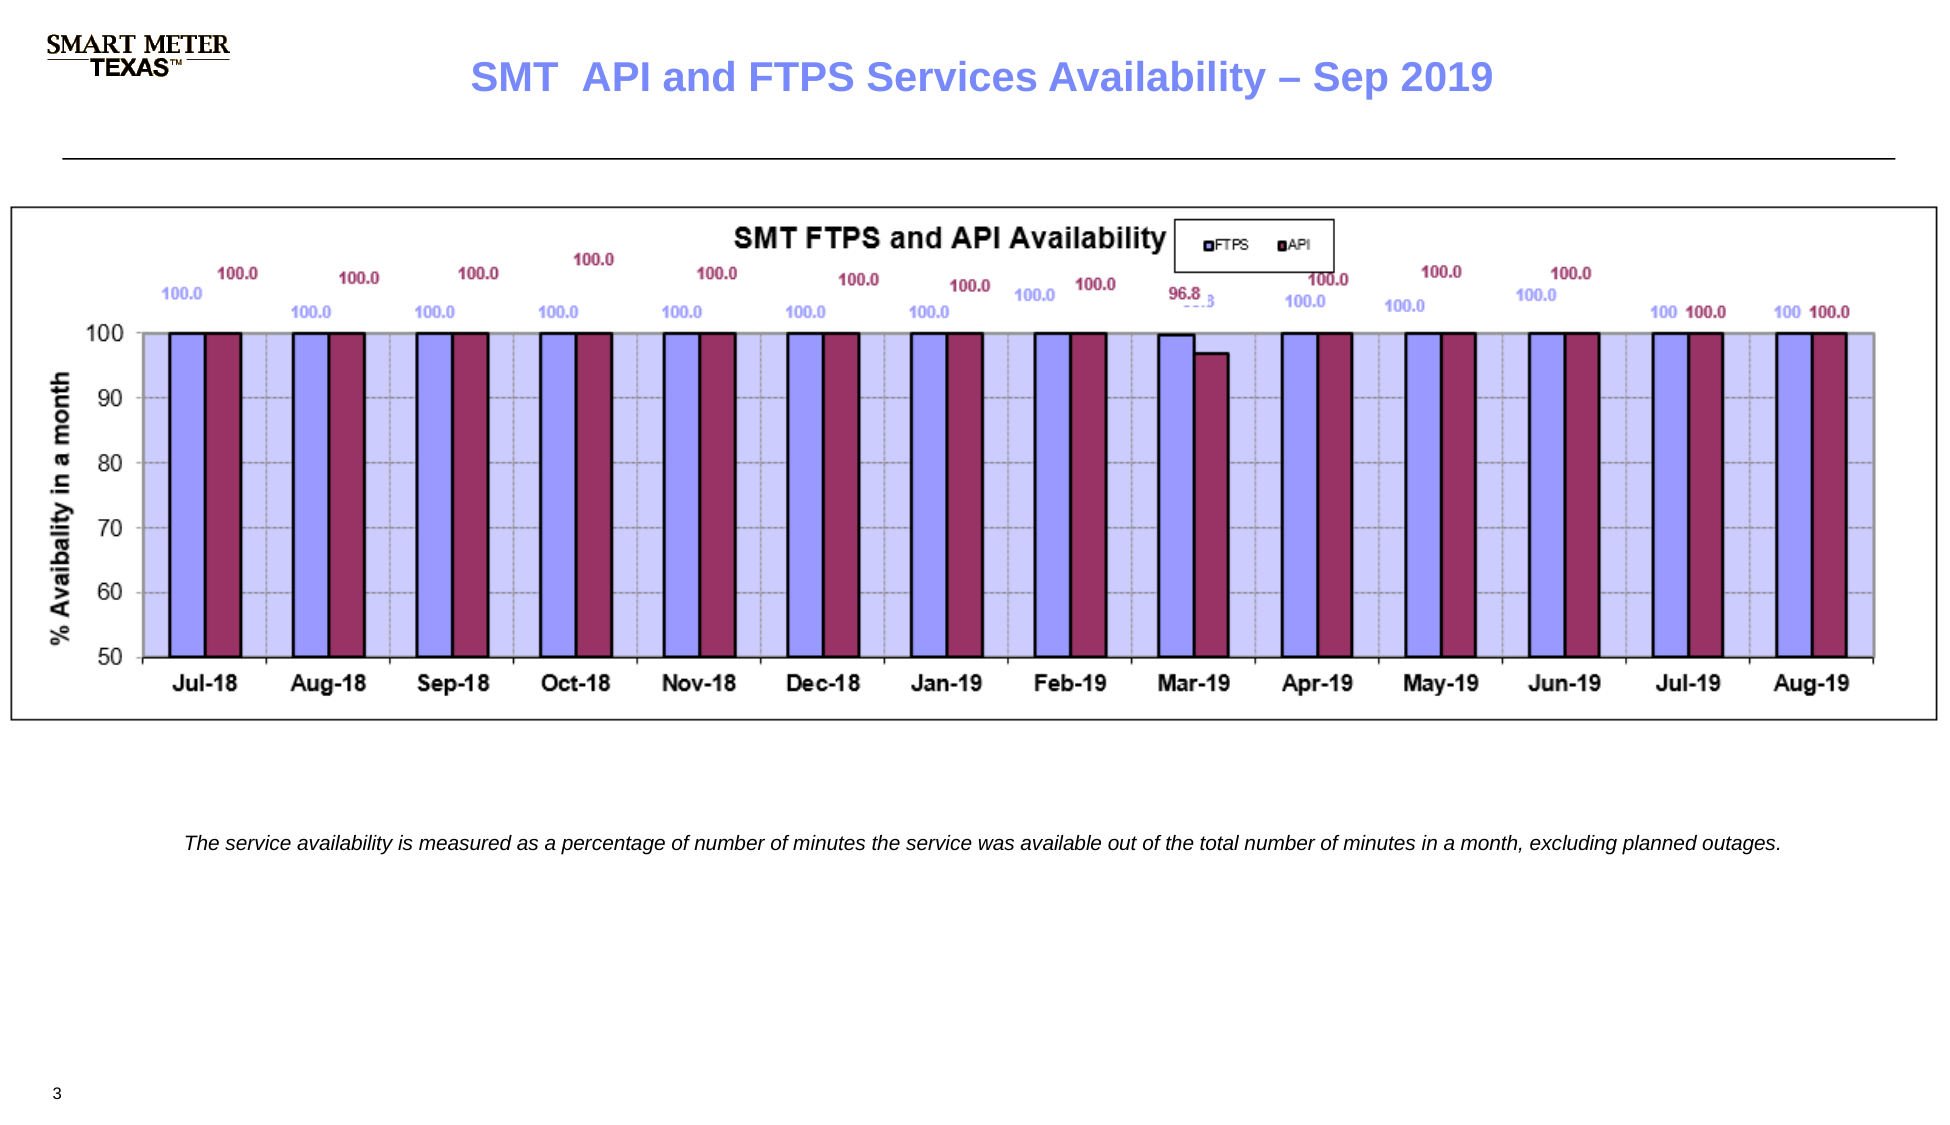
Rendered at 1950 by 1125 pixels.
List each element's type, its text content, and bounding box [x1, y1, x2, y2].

picture [0, 199, 1950, 728]
picture [33, 24, 238, 84]
slide_number 3 [37, 1074, 116, 1106]
text_box The service availability is measured as a percentage of number of minutes the service was available out of the total number of minutes in a month, excluding planned outages. [169, 822, 1820, 863]
text_box SMT API and FTPS Services Availability – Sep 2019 [237, 37, 1825, 120]
